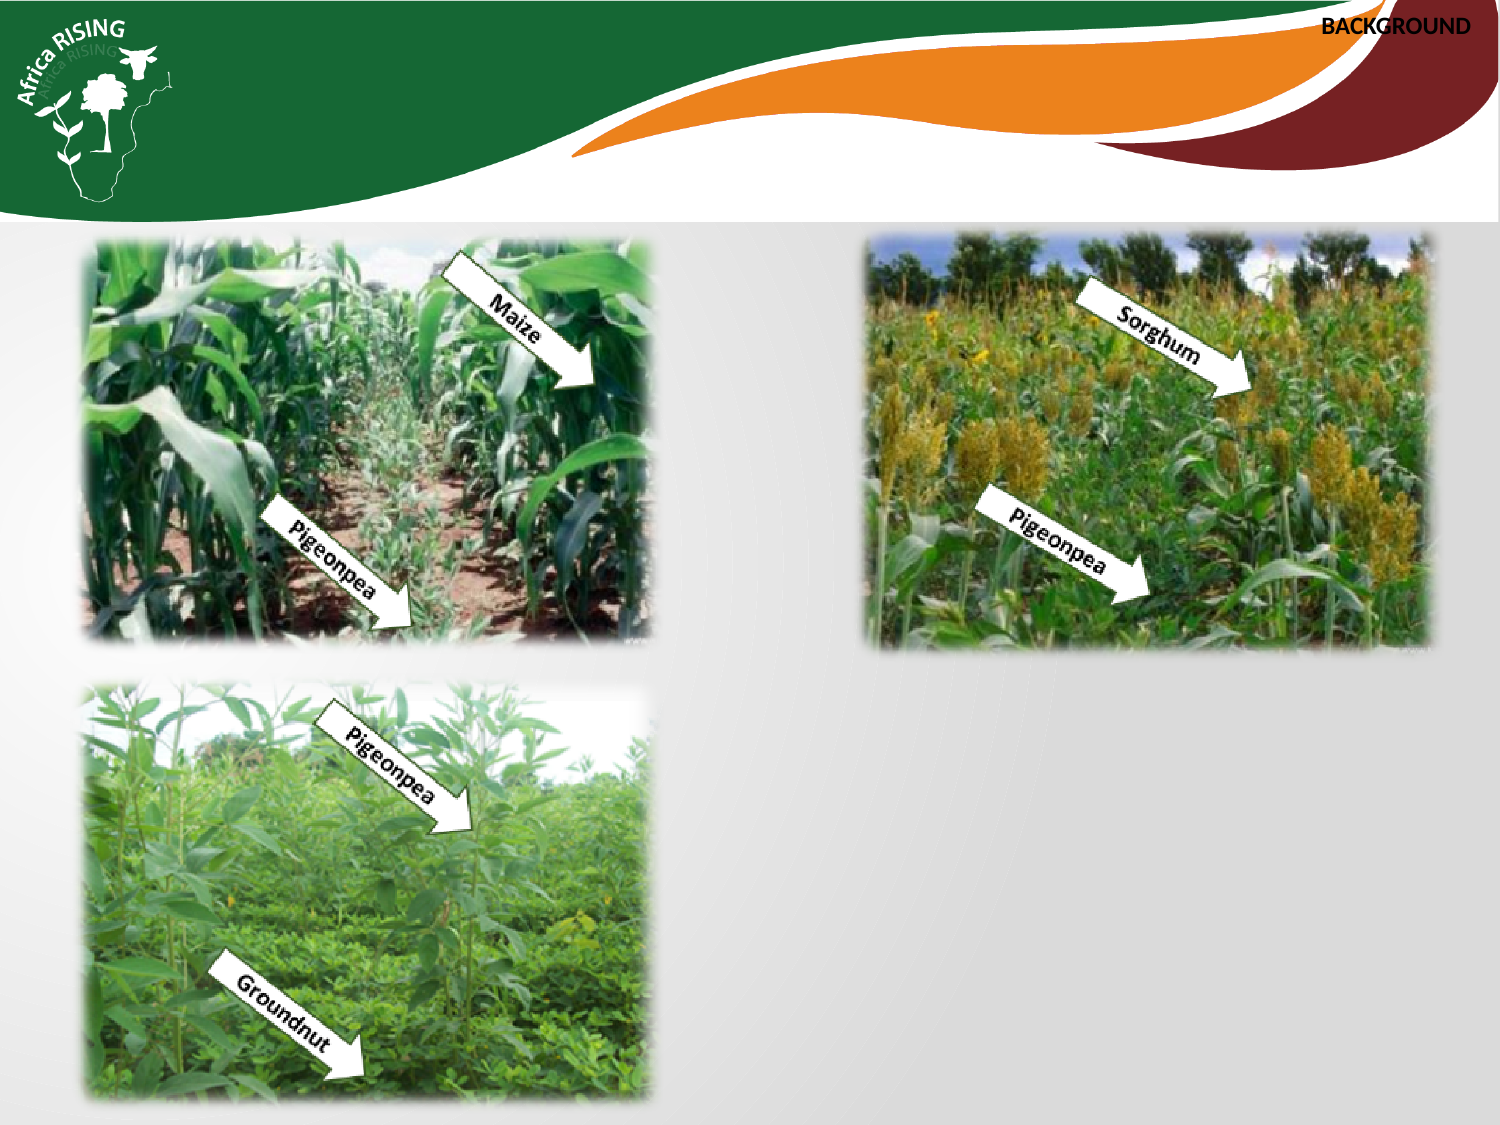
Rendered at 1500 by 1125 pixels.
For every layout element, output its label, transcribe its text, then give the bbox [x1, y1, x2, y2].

picture [0, 0, 1499, 670]
table_header BACKGROUND [1307, 6, 1486, 48]
picture [63, 666, 665, 1124]
